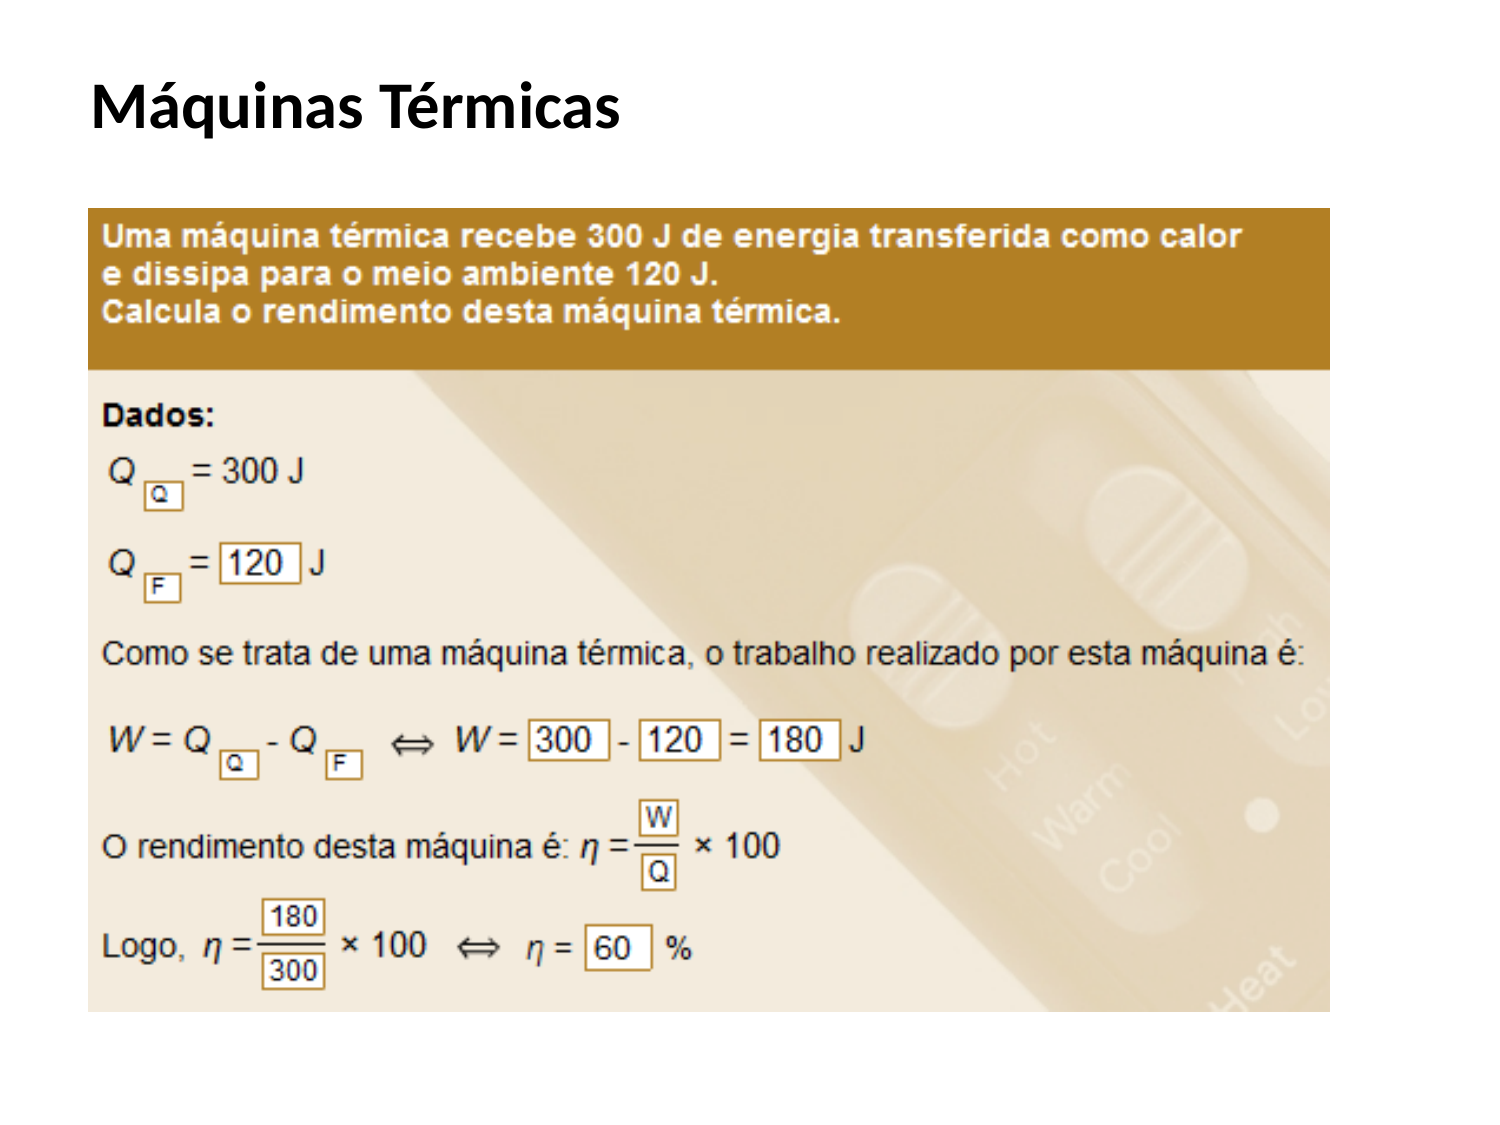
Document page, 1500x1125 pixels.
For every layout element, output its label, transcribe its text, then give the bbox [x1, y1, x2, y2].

picture [88, 207, 1331, 1012]
title Máquinas Térmicas [75, 45, 1424, 173]
